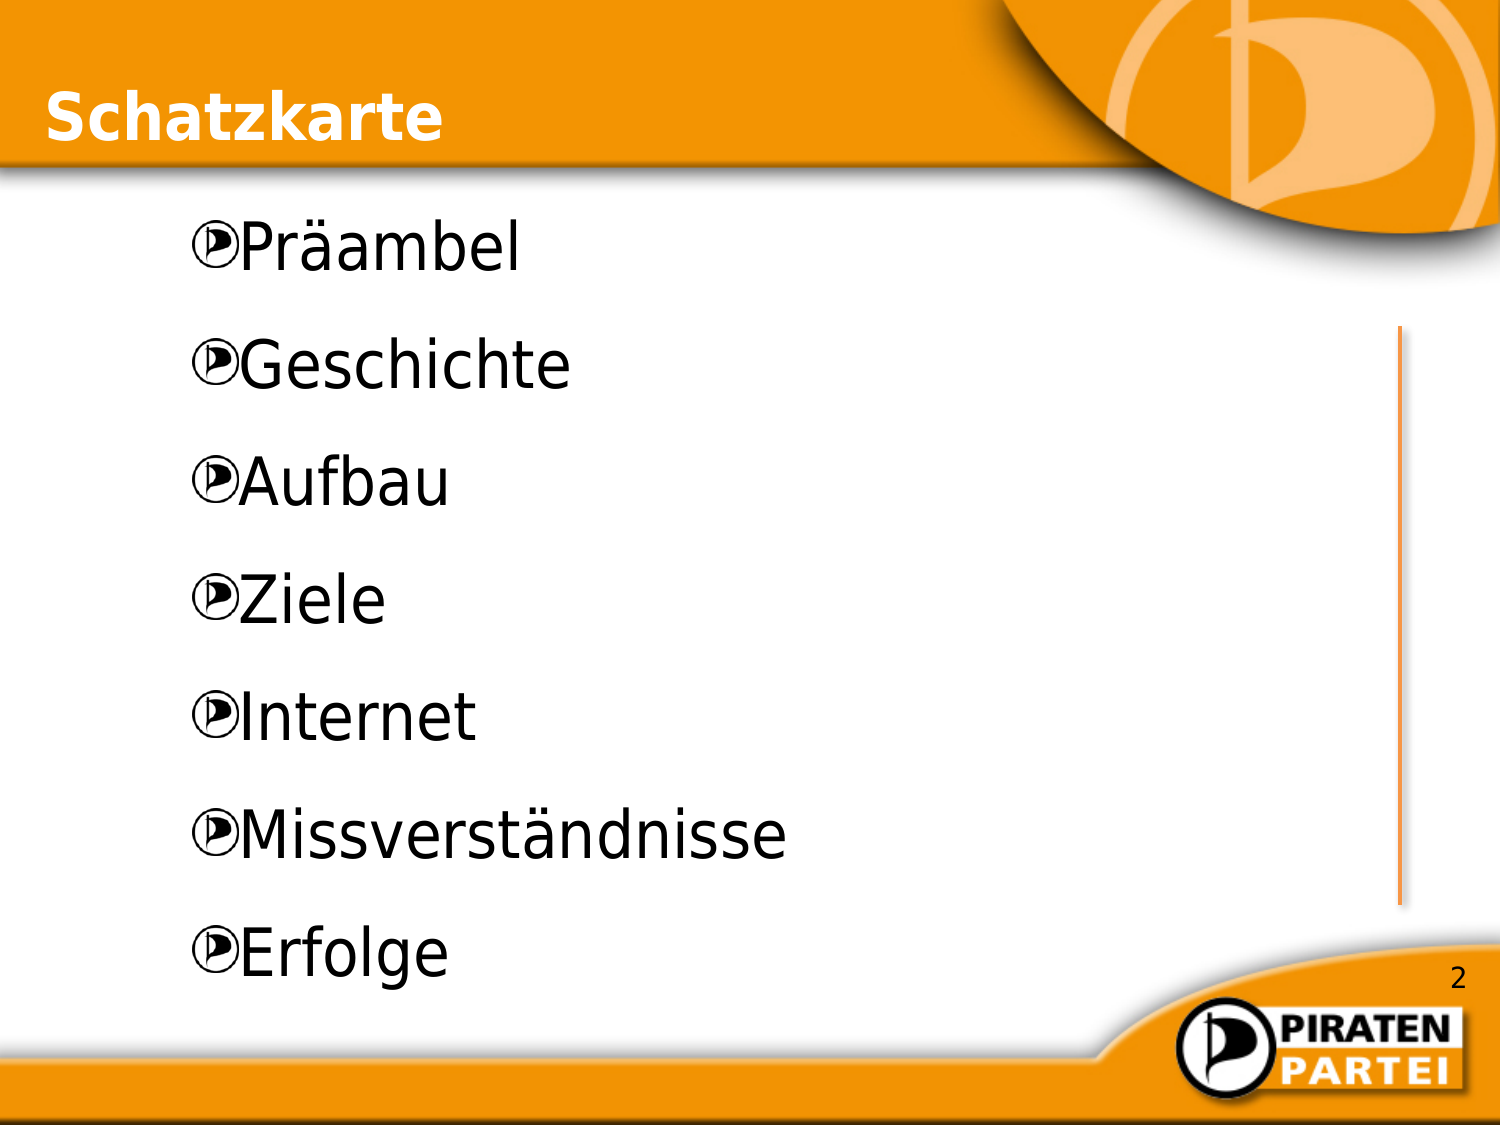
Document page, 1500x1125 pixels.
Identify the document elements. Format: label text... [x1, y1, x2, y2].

picture [0, 0, 1500, 1125]
title Schatzkarte [29, 66, 1377, 161]
list Präambel Geschichte Aufbau Ziele Internet Missverständnisse Erfolge [88, 196, 1400, 1005]
slide_number 2 [1387, 952, 1483, 1001]
